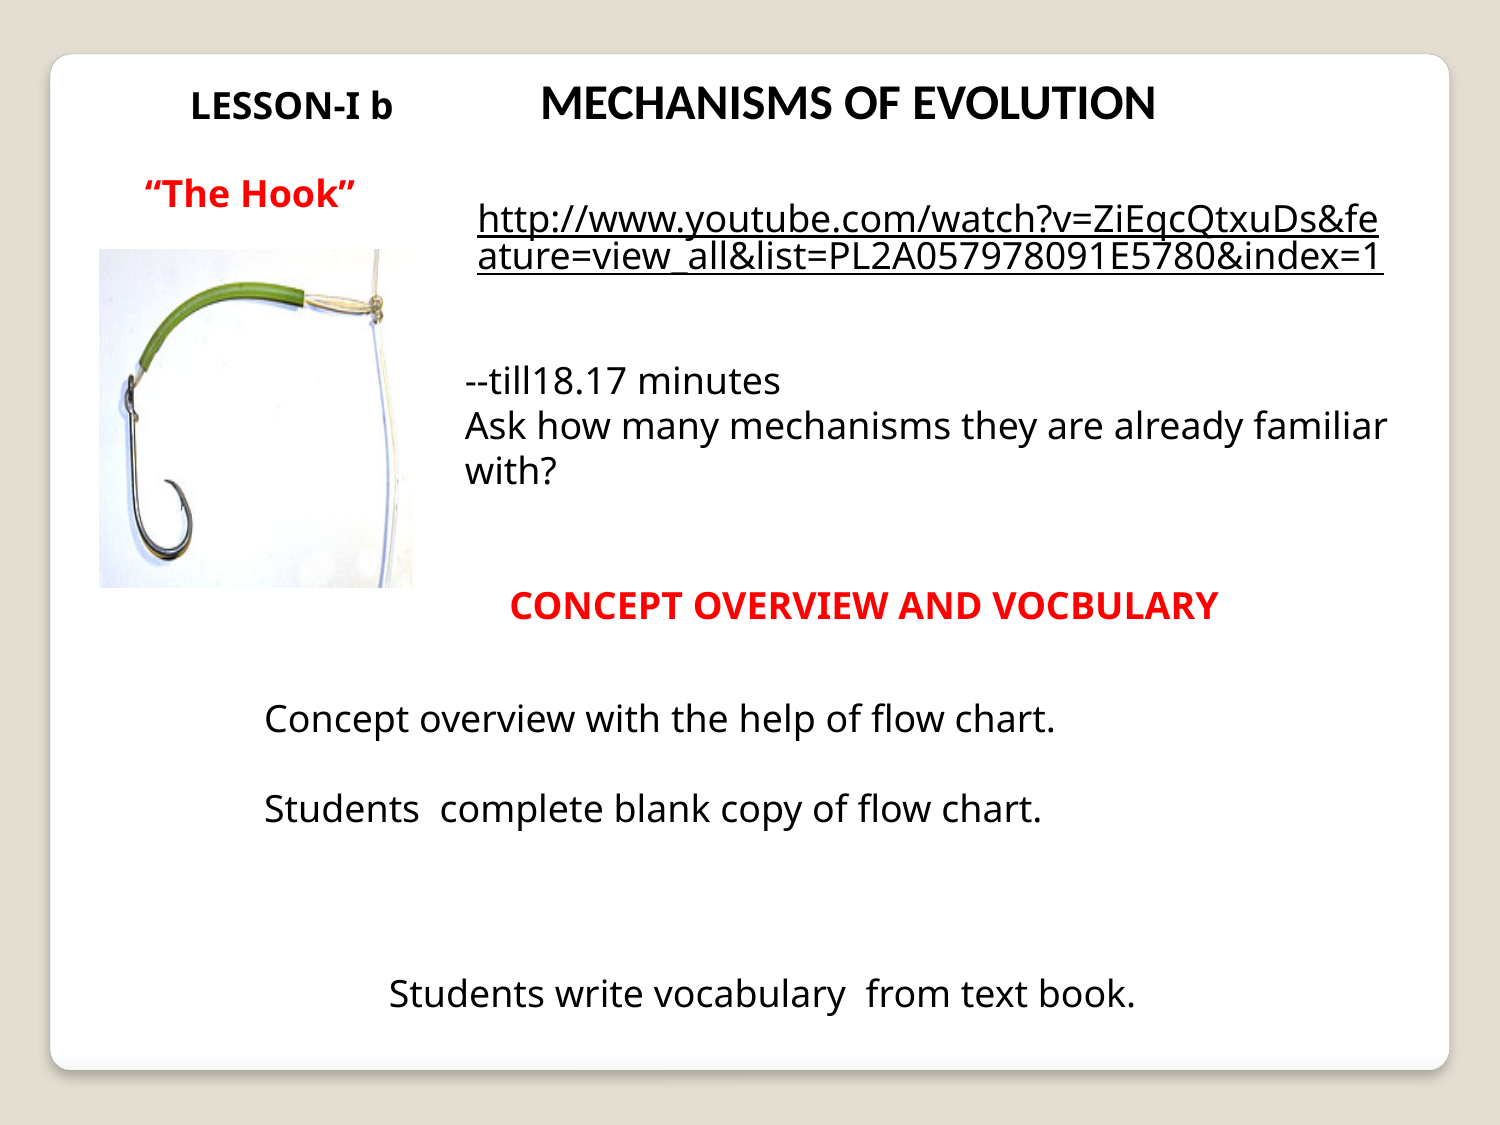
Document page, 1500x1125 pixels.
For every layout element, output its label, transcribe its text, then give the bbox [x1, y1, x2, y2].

text_box Students write vocabulary from text book. [374, 962, 1152, 1023]
text_box --till18.17 minutes Ask how many mechanisms they are already familiar with? [449, 349, 1449, 545]
text_box http://www.youtube.com/watch?v=ZiEqcQtxuDs&feature=view_all&list=PL2A057978091E5780&index=1 [462, 187, 1413, 299]
picture [99, 249, 413, 588]
text_box CONCEPT OVERVIEW AND VOCBULARY [494, 574, 1235, 635]
text_box LESSON-I b MECHANISMS OF EVOLUTION [174, 62, 1425, 138]
text_box Concept overview with the help of flow chart. Students complete blank copy of flow chart. [249, 687, 1072, 883]
text_box “The Hook” [130, 162, 371, 223]
